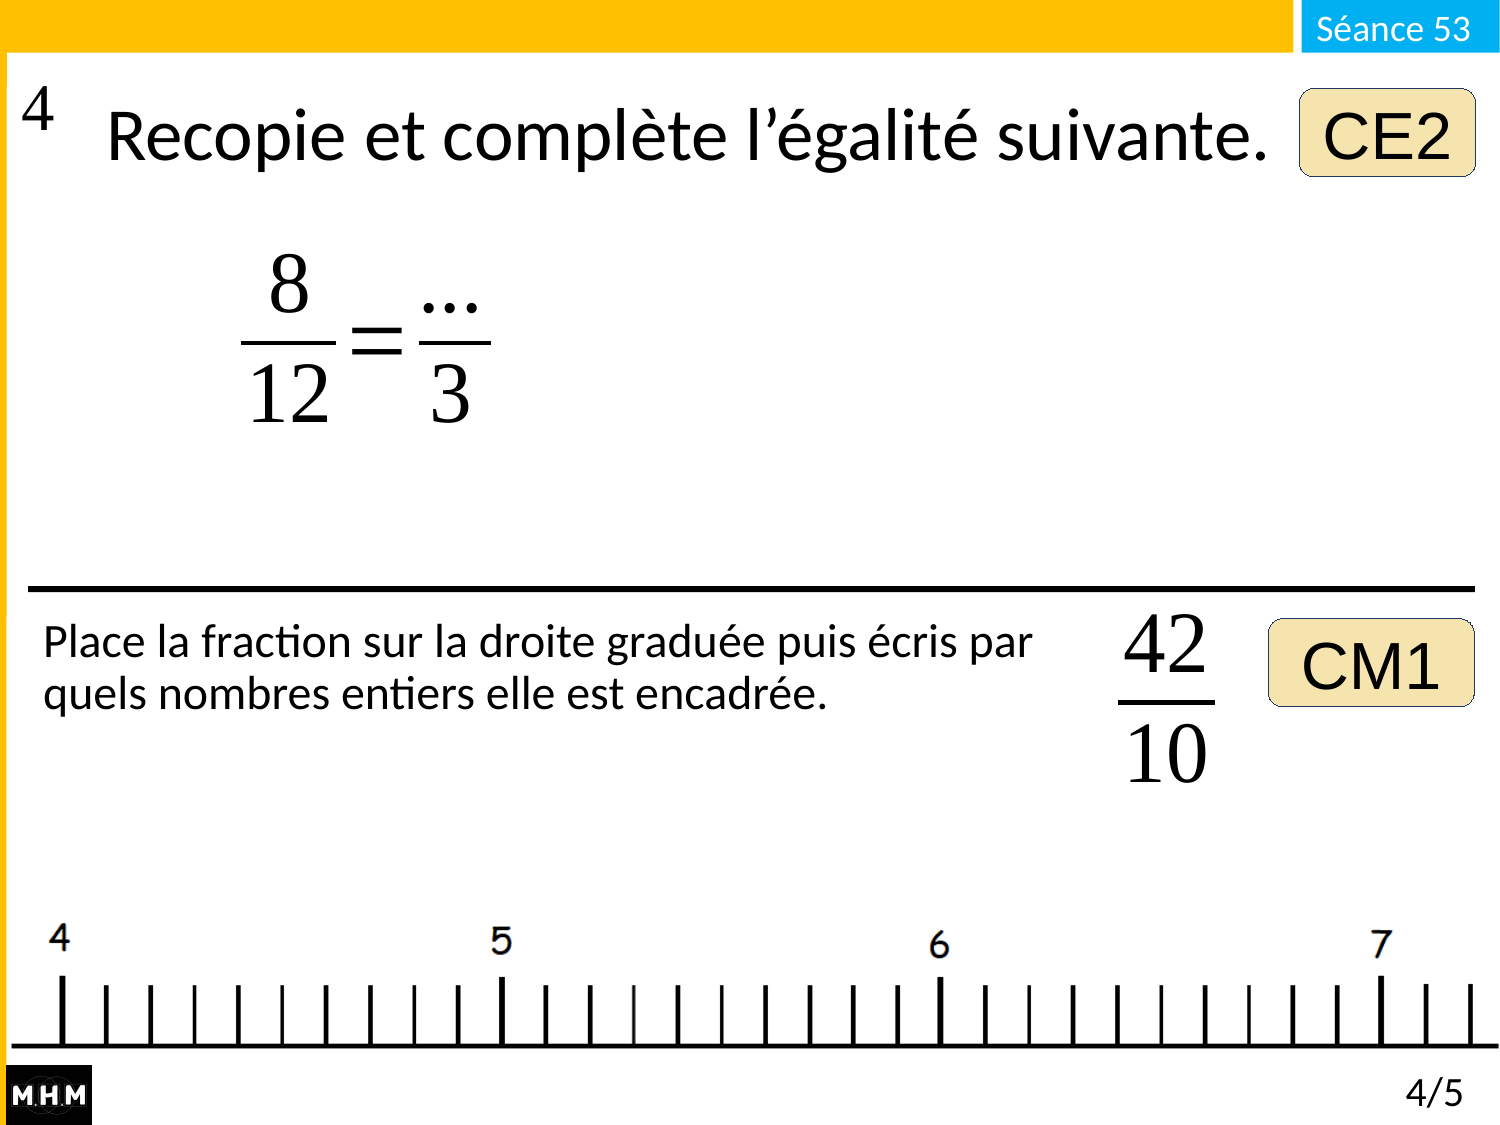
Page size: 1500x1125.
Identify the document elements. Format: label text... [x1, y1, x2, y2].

title Recopie et complète l’égalité suivante. [91, 60, 1385, 212]
text_box 4/5 [1371, 1063, 1498, 1123]
text_box CE2 [1299, 88, 1476, 177]
text_box Place la fraction sur la droite graduée puis écris par quels nombres entiers elle est encadrée. [28, 592, 1083, 744]
text_box CM1 [1268, 618, 1475, 707]
picture [6, 915, 1500, 1052]
picture [6, 1065, 92, 1125]
